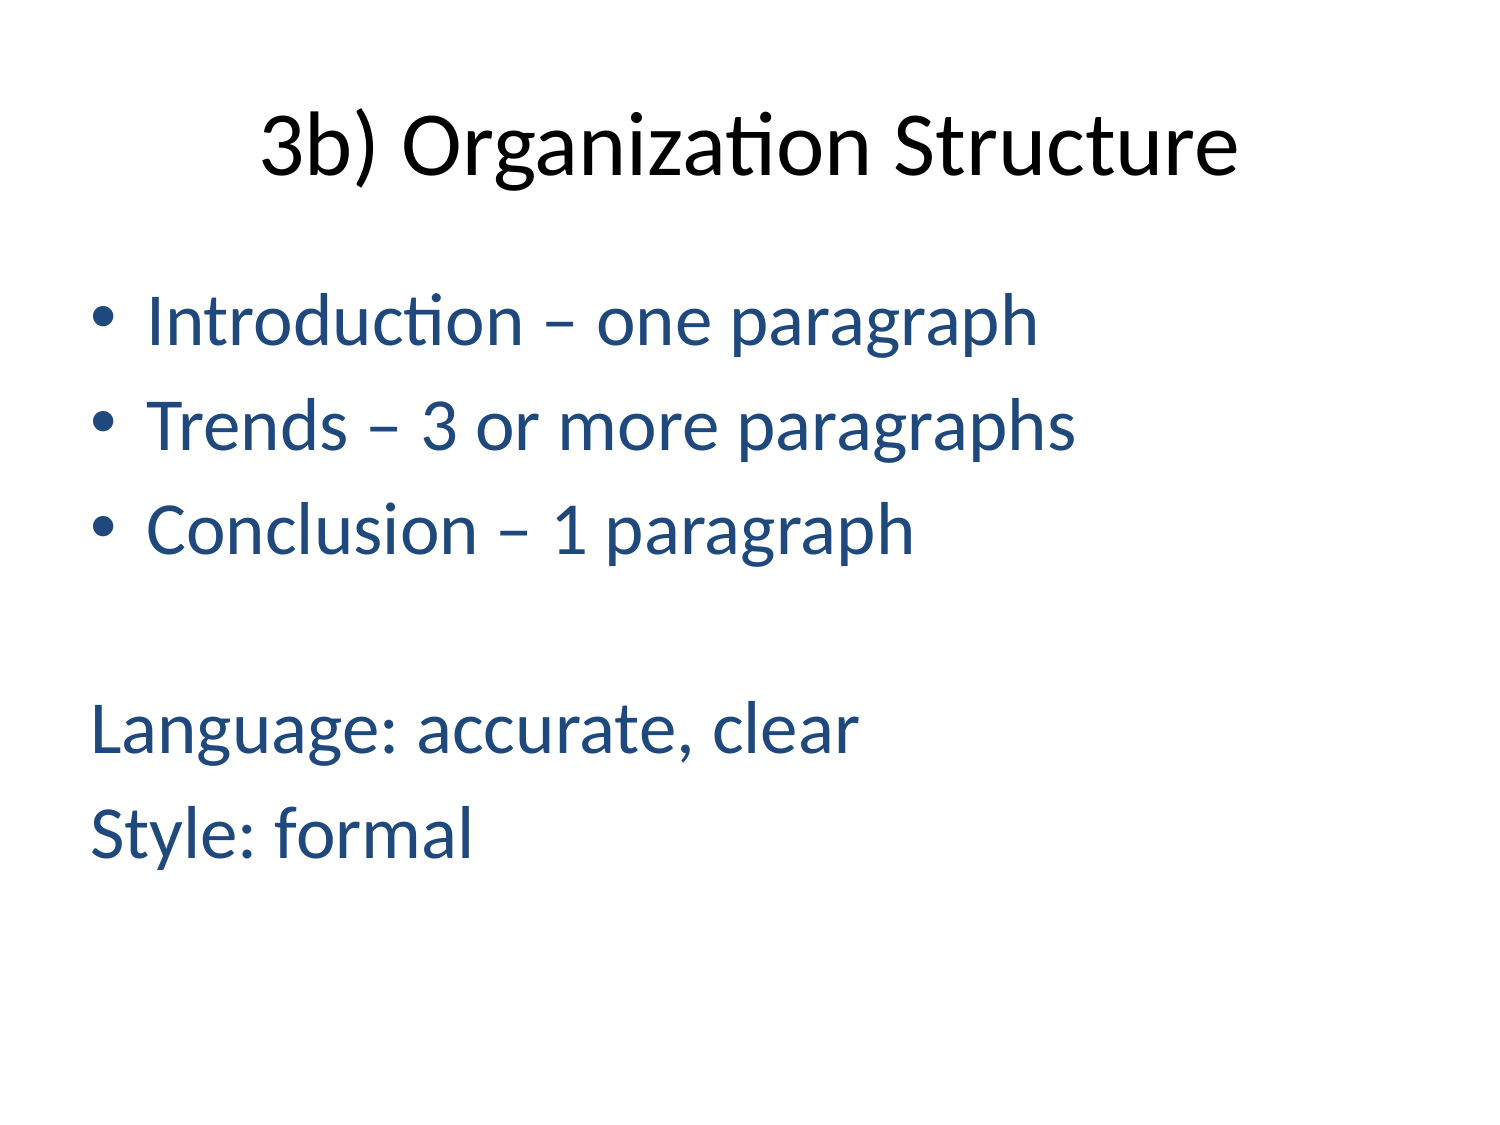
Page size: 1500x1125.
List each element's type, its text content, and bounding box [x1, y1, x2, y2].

title 3b) Organization Structure [75, 45, 1425, 233]
list Introduction – one paragraph Trends – 3 or more paragraphs Conclusion – 1 paragraph Language: accurate, clear Style: formal [75, 262, 1425, 1005]
